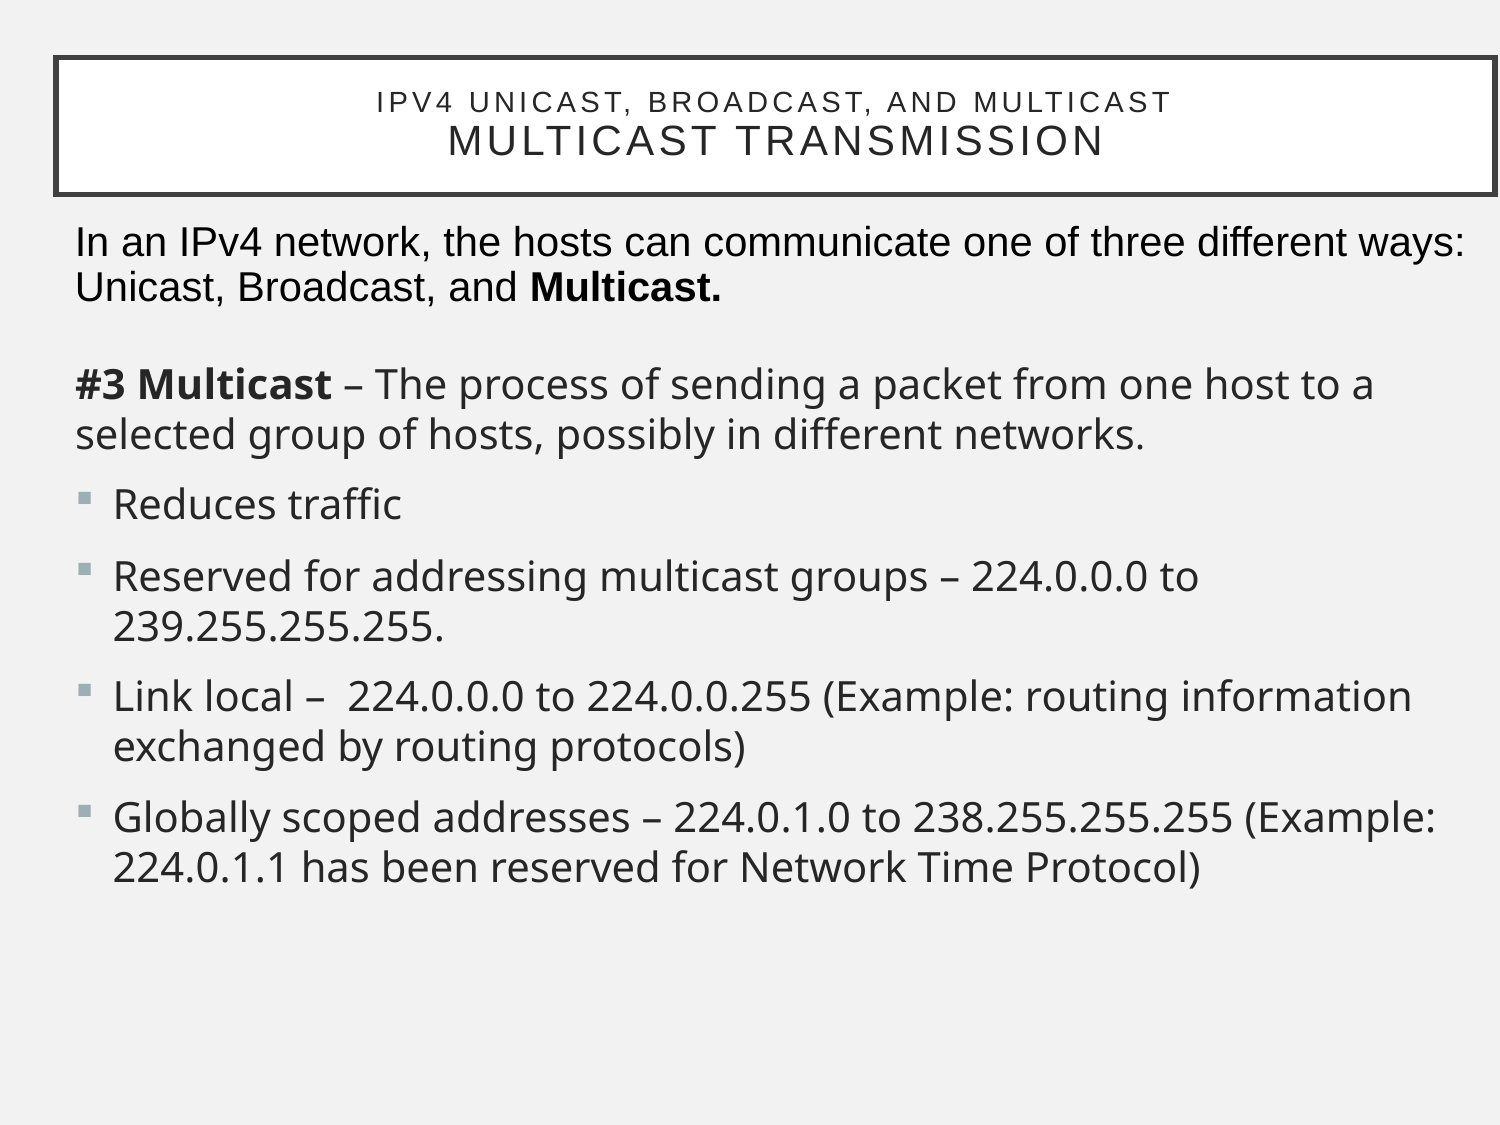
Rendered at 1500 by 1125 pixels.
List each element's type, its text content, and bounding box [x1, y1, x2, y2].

text_box In an IPv4 network, the hosts can communicate one of three different ways: Unicast, Broadcast, and Multicast. [59, 213, 1483, 319]
list #3 Multicast – The process of sending a packet from one host to a selected group of hosts, possibly in different networks. Reduces traffic Reserved for addressing multicast groups – 224.0.0.0 to 239.255.255.255. Link local – 224.0.0.0 to 224.0.0.255 (Example: routing information exchanged by routing protocols) Globally scoped addresses – 224.0.1.0 to 238.255.255.255 (Example: 224.0.1.1 has been reserved for Network Time Protocol) [60, 350, 1456, 1125]
title IPv4 Unicast, Broadcast, and Multicast Multicast Transmission [53, 55, 1498, 197]
